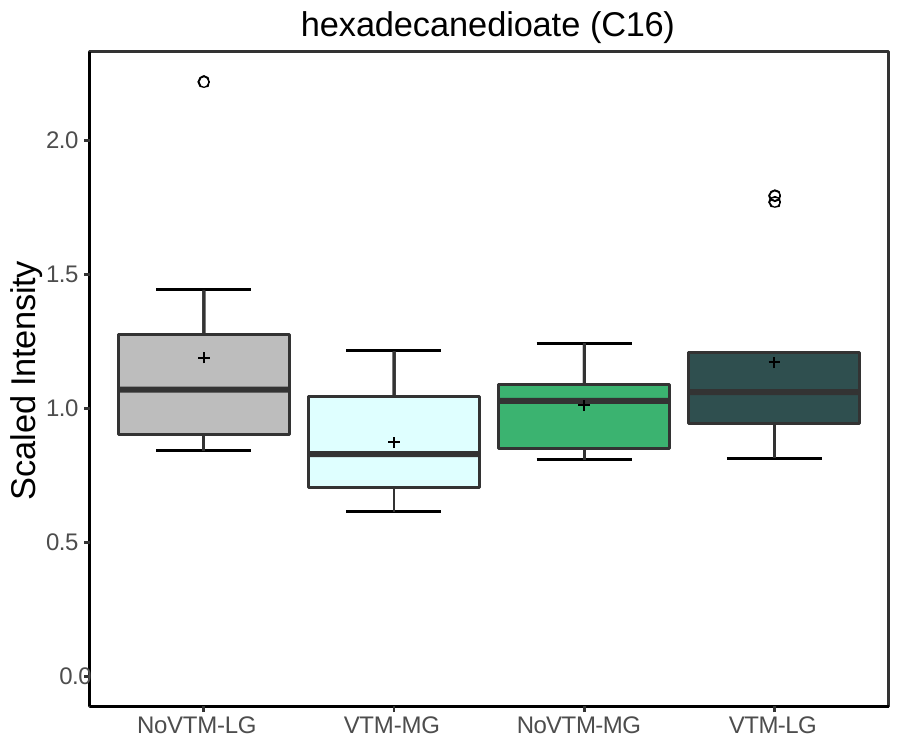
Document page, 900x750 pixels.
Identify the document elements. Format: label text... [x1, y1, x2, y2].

slide_number NoVTM-LG [134, 720, 290, 750]
text_box 1.5 [45, 256, 78, 288]
footer 0.0 [57, 661, 95, 750]
text_box NoVTM-MG [514, 720, 650, 738]
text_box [83, 50, 891, 713]
text_box 2.0 [44, 122, 78, 154]
text_box VTM-MG [341, 720, 463, 738]
text_box VTM-LG [726, 720, 822, 738]
text_box 1.0 [45, 390, 78, 422]
text_box hexadecanedioate (C16) [298, 0, 680, 44]
text_box 0.5 [44, 524, 78, 556]
text_box Scaled Intensity [1, 256, 45, 503]
